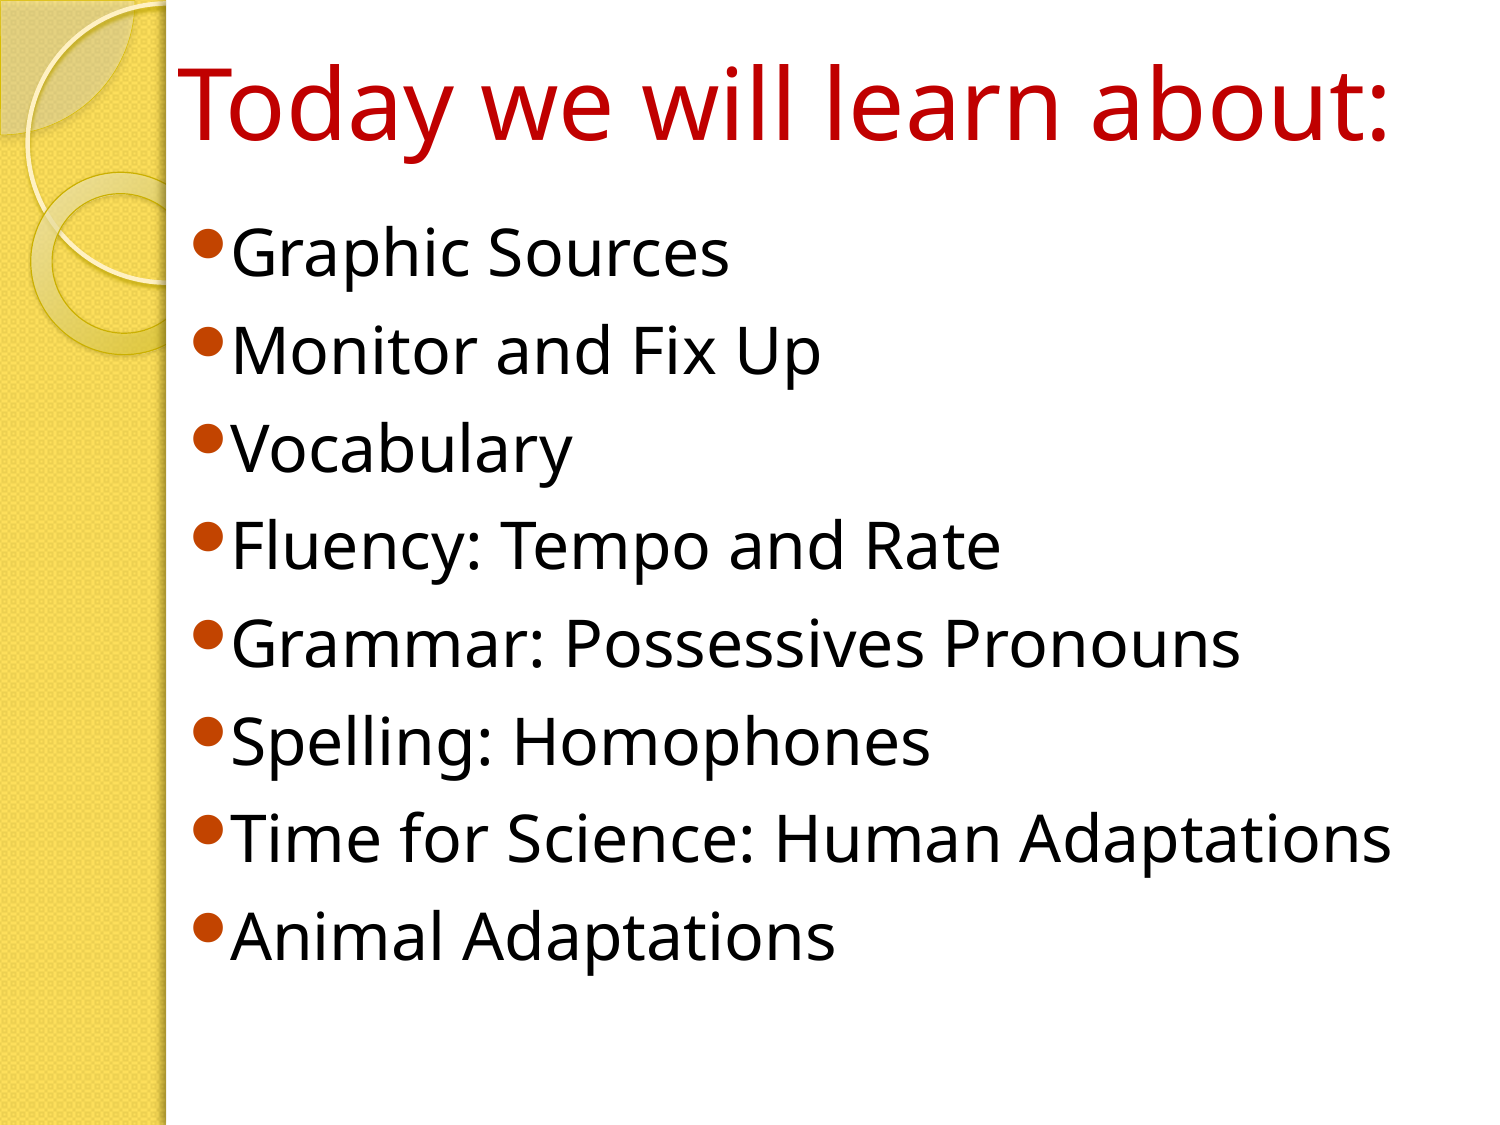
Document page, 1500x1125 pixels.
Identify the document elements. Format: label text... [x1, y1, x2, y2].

title Today we will learn about: [162, 24, 1468, 175]
list Graphic Sources Monitor and Fix Up Vocabulary Fluency: Tempo and Rate Grammar: Possessives Pronouns Spelling: Homophones Time for Science: Human Adaptations Animal Adaptations [162, 187, 1463, 1088]
